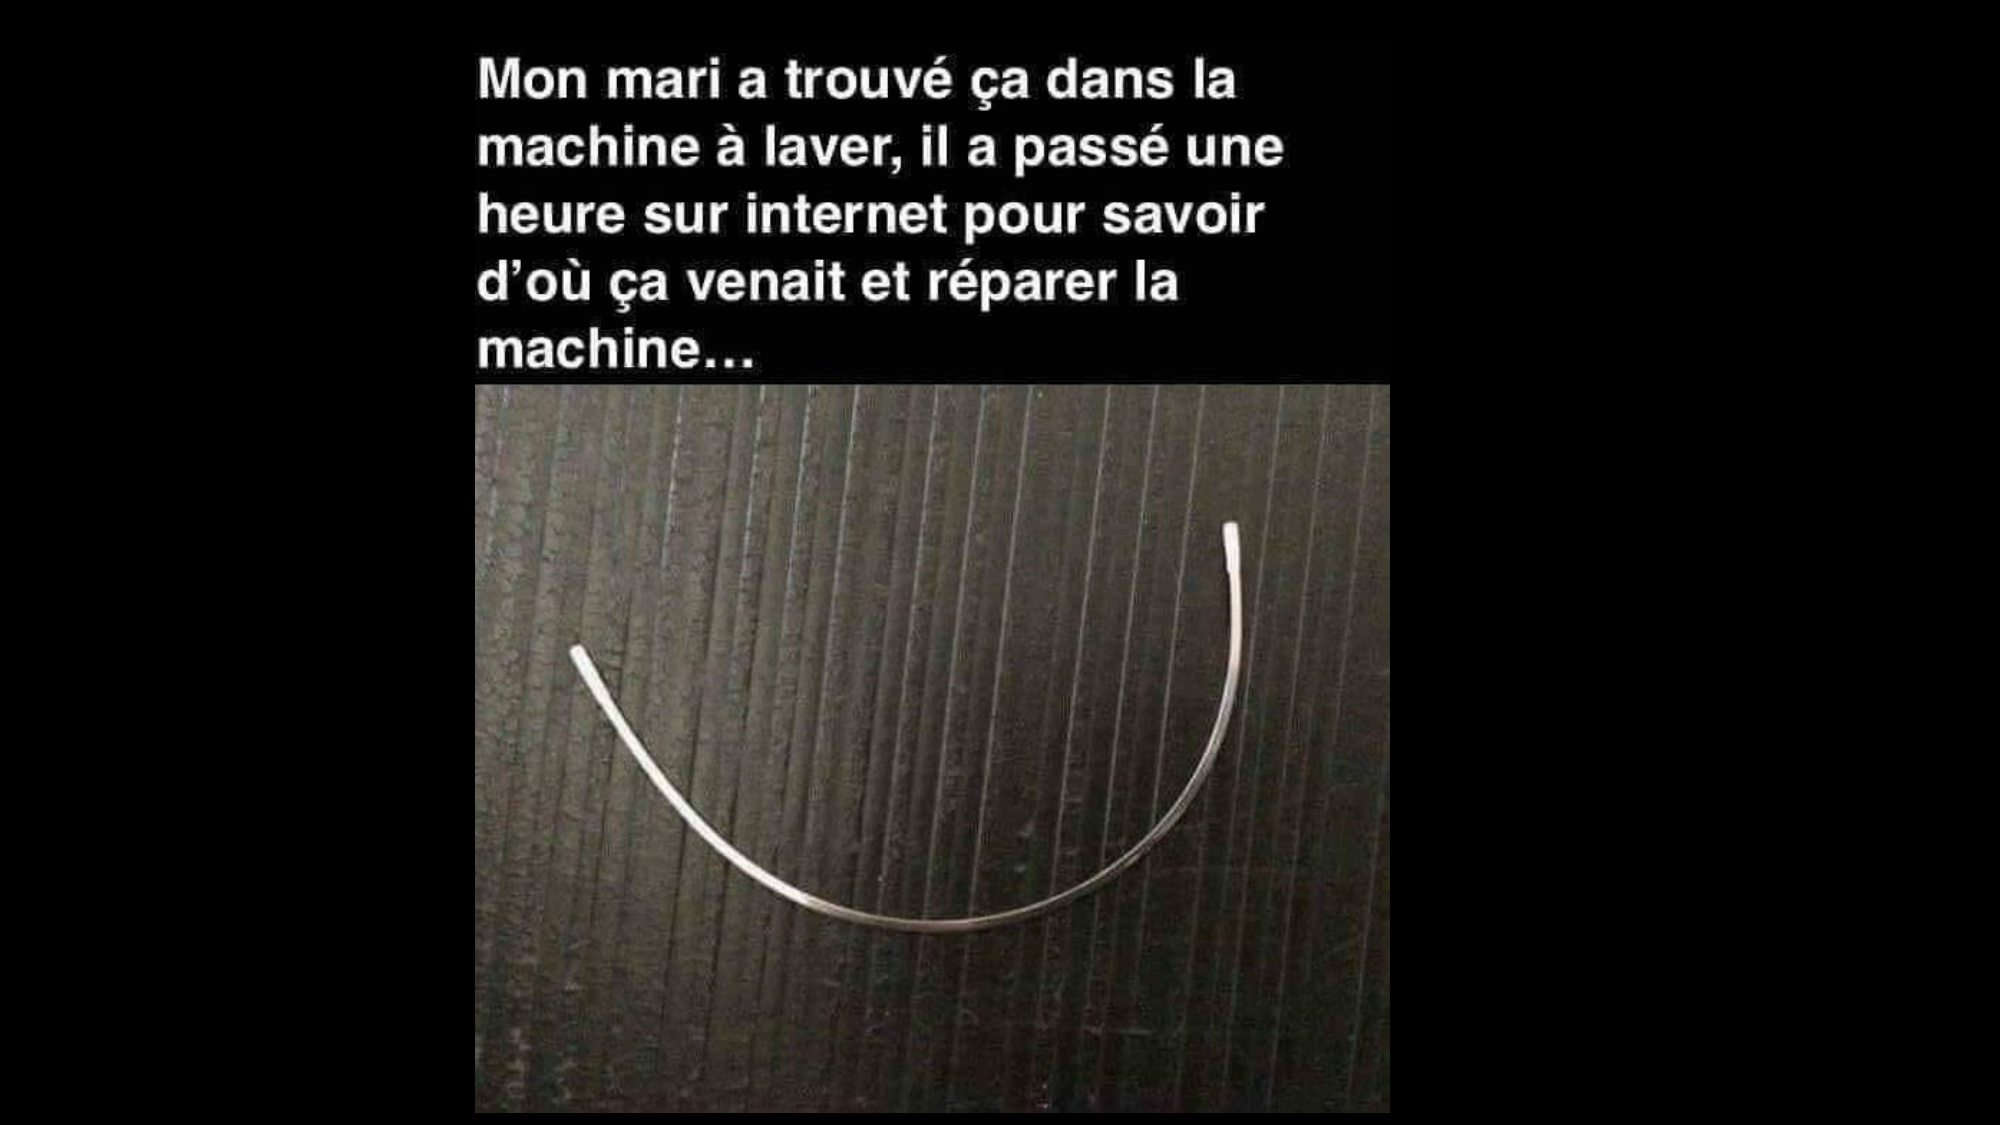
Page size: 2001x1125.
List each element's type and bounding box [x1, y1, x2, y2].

list [475, 42, 1390, 1113]
